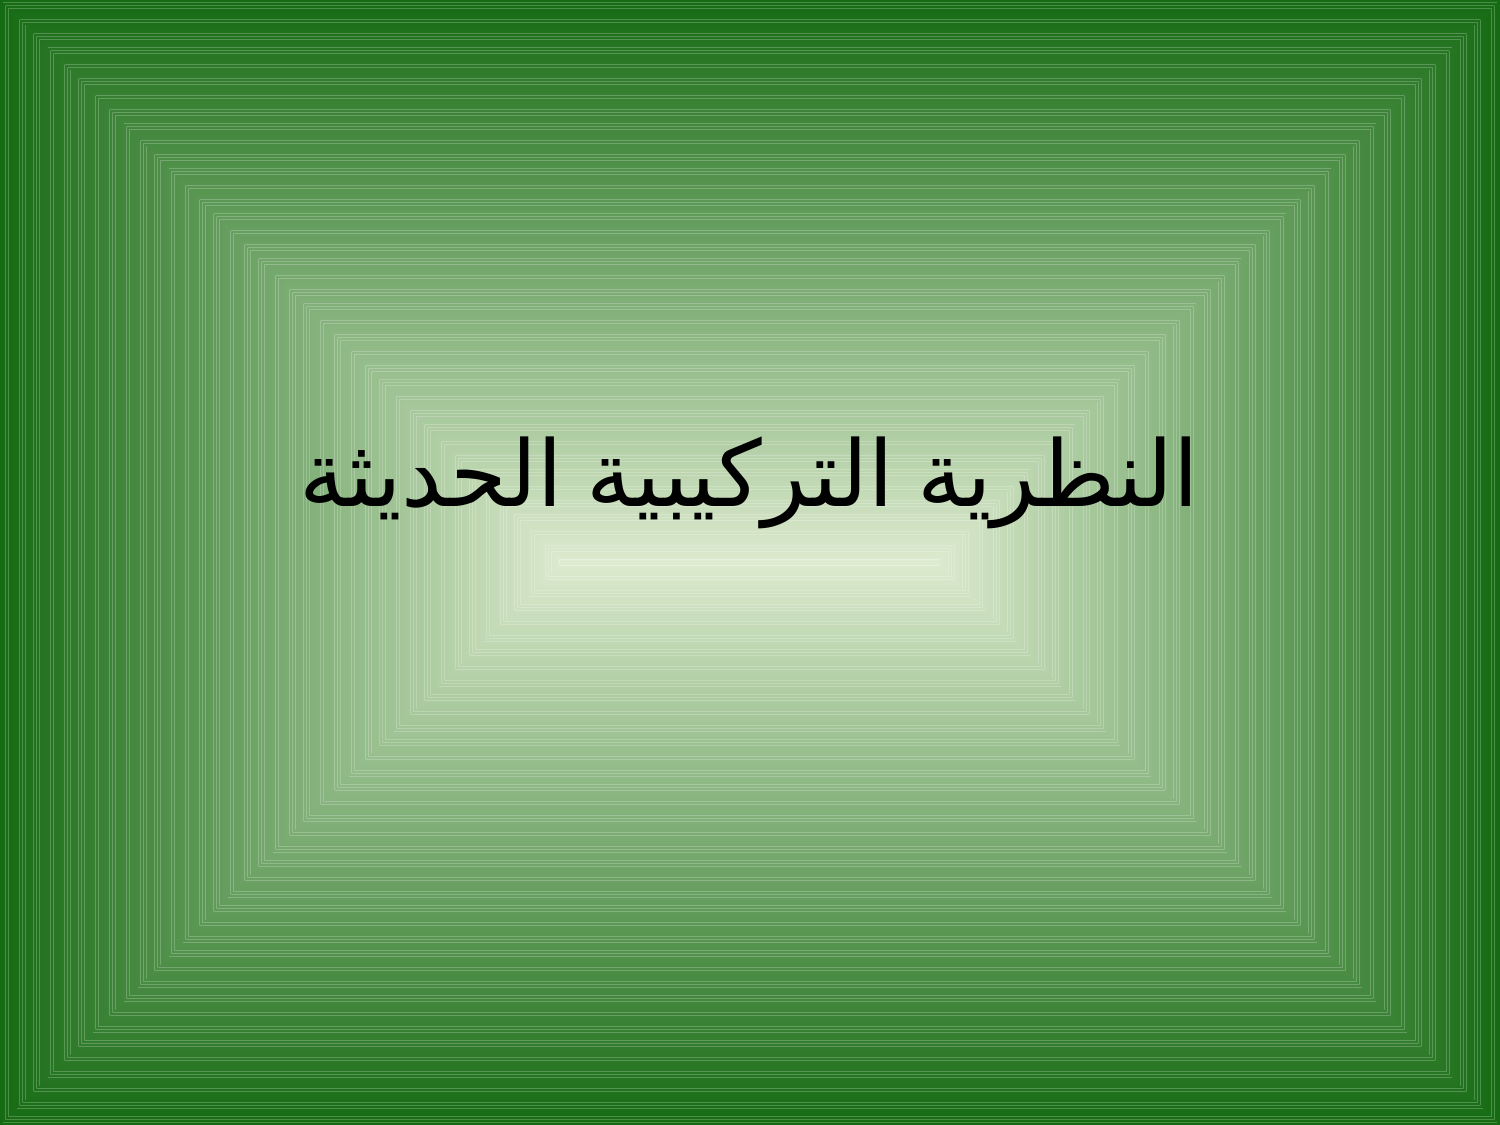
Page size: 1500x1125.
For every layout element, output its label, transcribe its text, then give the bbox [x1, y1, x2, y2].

title النظرية التركيبية الحديثة [112, 349, 1388, 591]
